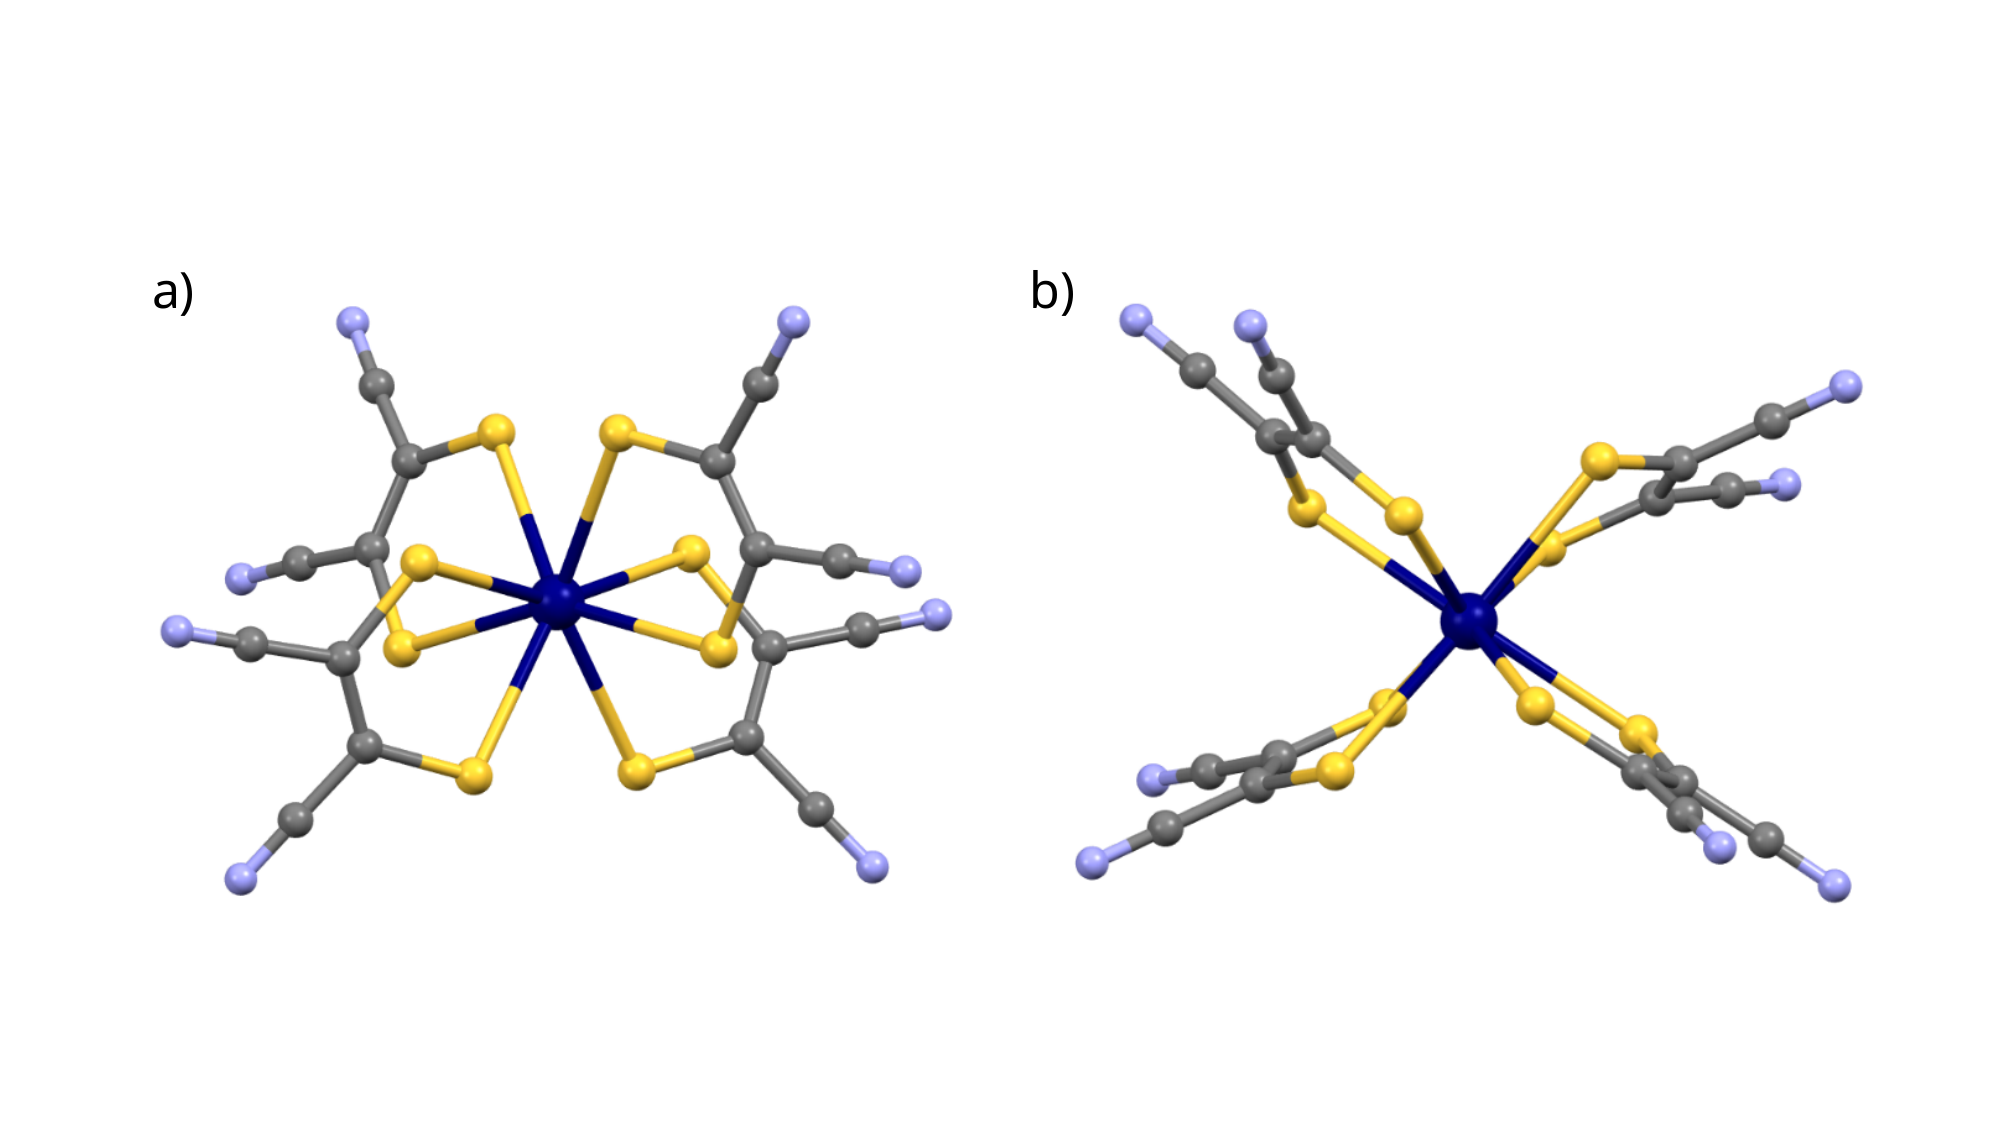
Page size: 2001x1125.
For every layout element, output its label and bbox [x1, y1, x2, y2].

text_box [136, 246, 1902, 920]
